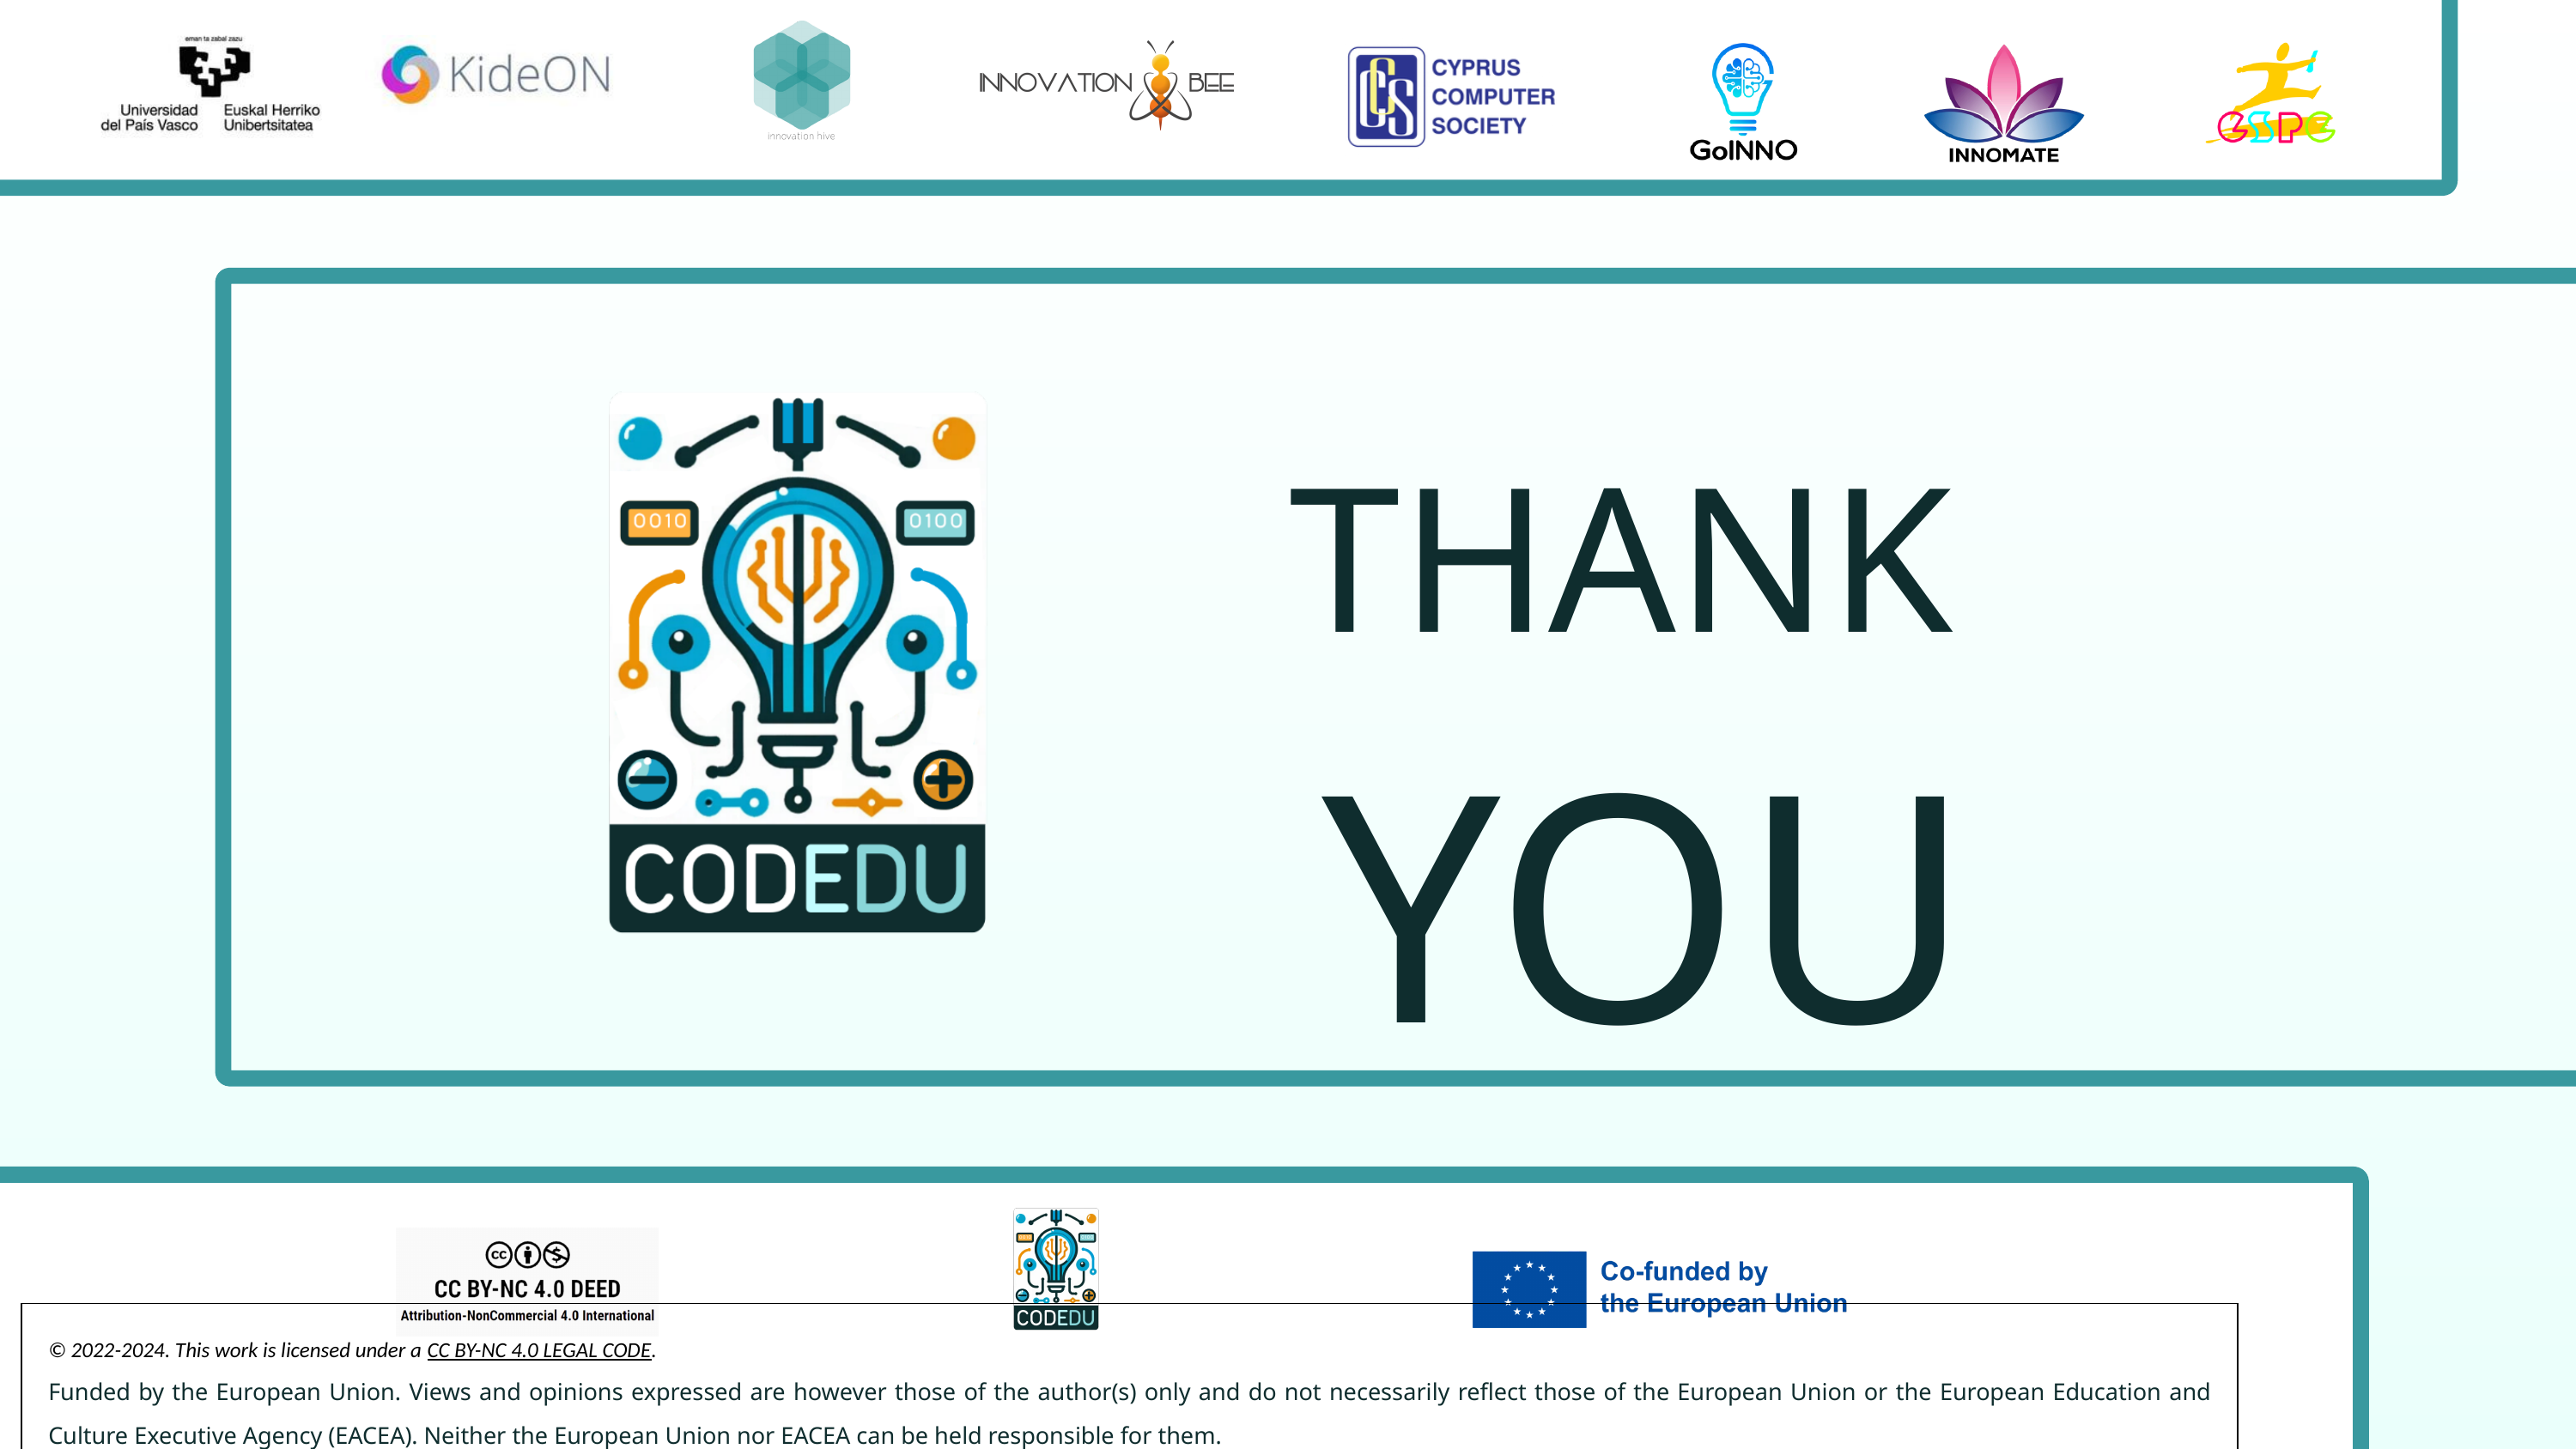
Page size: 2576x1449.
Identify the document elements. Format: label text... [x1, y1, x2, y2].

picture [396, 1227, 659, 1337]
picture [514, 320, 1053, 1002]
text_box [0, 1170, 2361, 1449]
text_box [0, 0, 2451, 188]
picture [1459, 1246, 1868, 1333]
text_box [222, 324, 2576, 1132]
picture [939, 1208, 1173, 1358]
text_box THANK YOU [1257, 407, 2038, 1086]
text_box [222, 276, 2576, 324]
